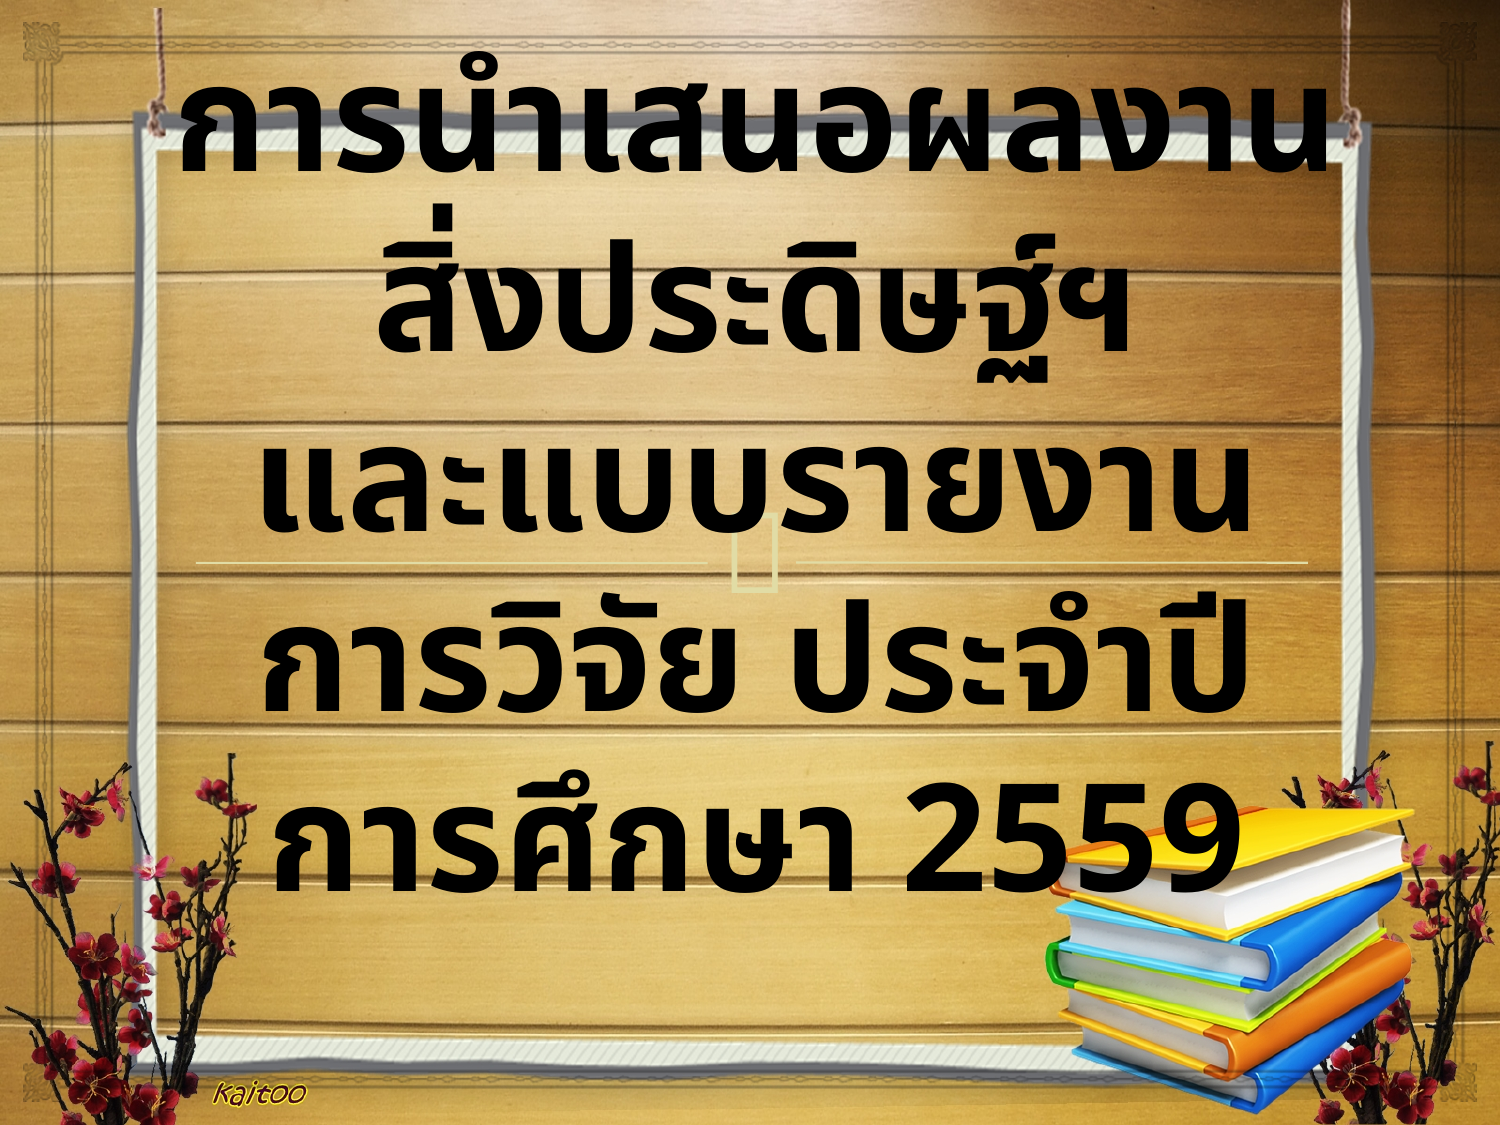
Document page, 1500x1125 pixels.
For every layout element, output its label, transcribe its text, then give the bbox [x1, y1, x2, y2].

picture [0, 0, 1500, 1125]
title เอกสารประกอบการนำเสนอผลงานสิ่งประดิษฐ์ฯ และแบบรายงานการวิจัย ประจำปีการศึกษา 2559 [135, 90, 1377, 929]
